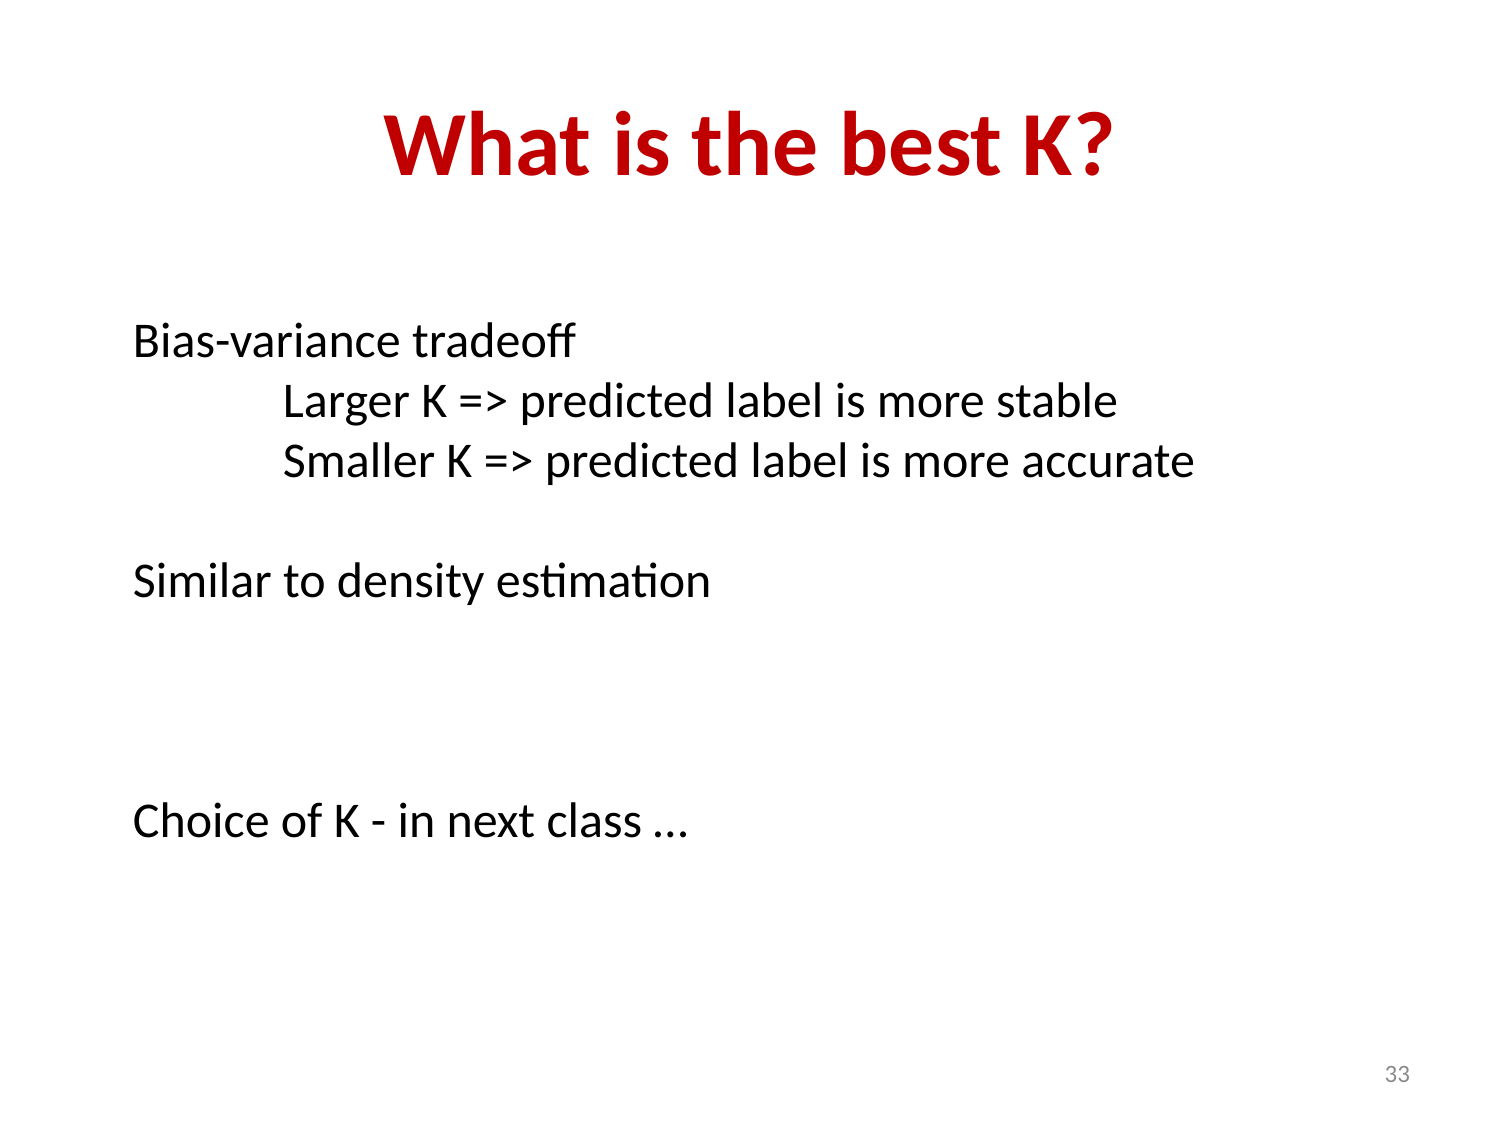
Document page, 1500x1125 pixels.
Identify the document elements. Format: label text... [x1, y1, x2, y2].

slide_number 33 [1074, 1042, 1425, 1103]
title What is the best K? [75, 45, 1425, 233]
text_box Bias-variance tradeoff Larger K => predicted label is more stable Smaller K => predicted label is more accurate Similar to density estimation Choice of K - in next class … [118, 299, 1223, 855]
